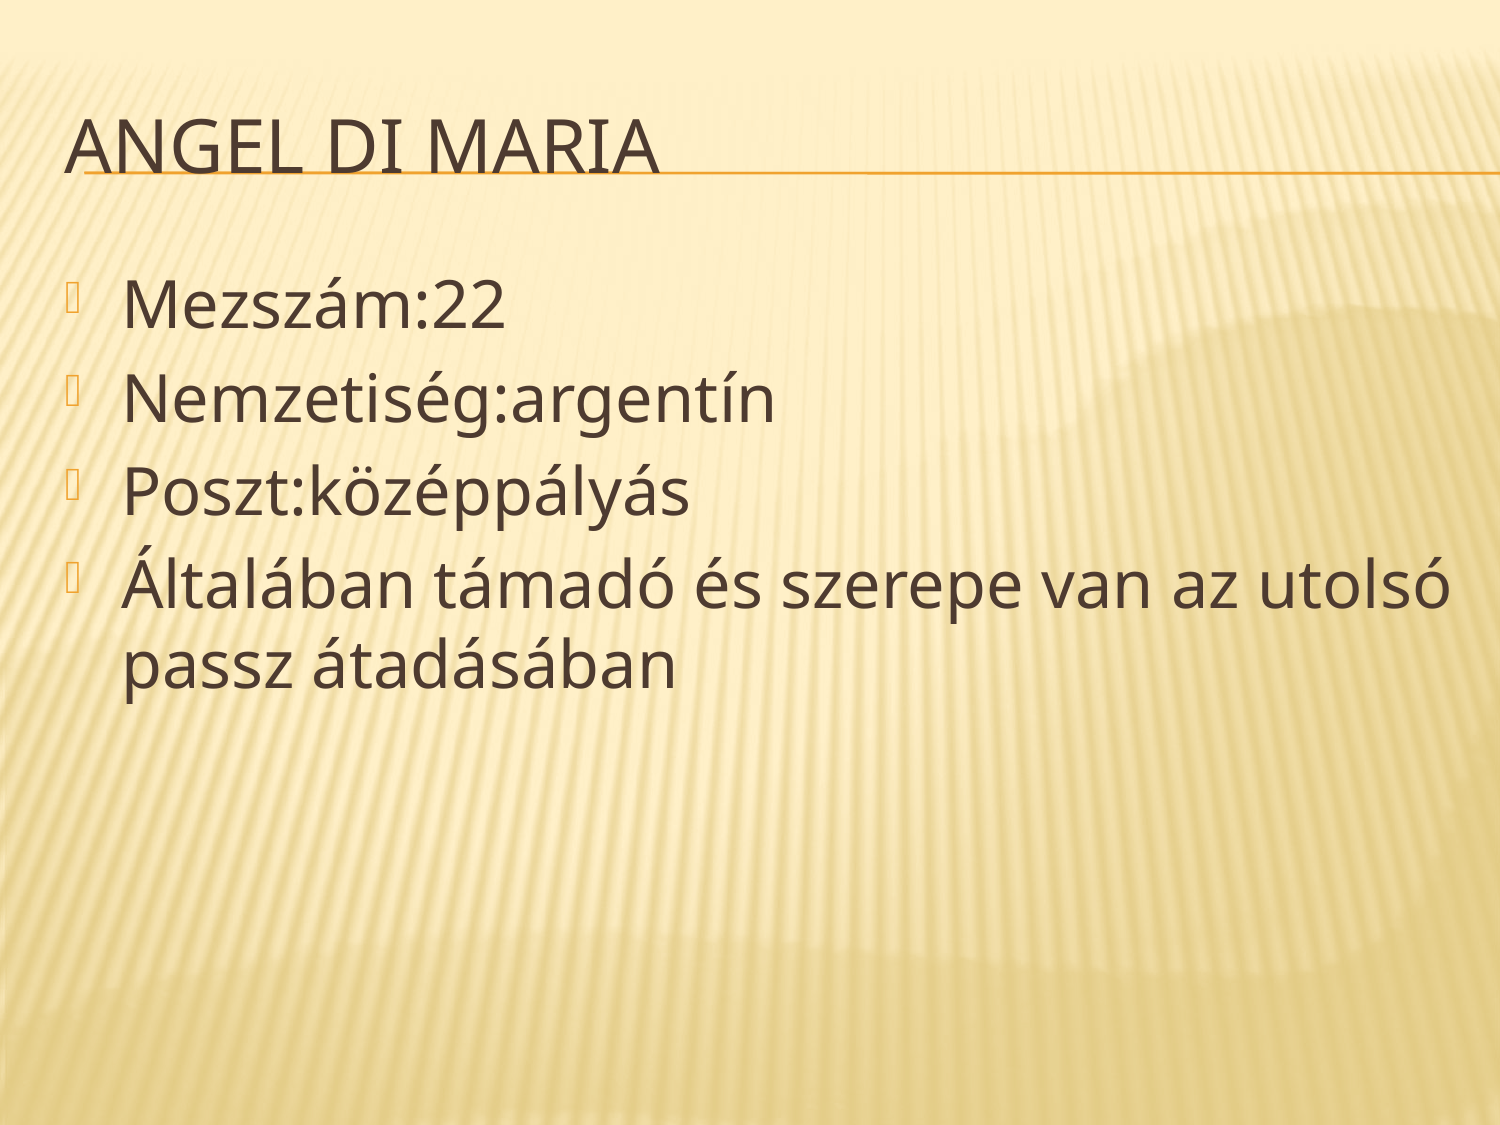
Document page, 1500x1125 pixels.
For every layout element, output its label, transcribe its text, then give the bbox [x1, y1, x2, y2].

title Angel di Maria [50, 75, 1475, 213]
list Mezszám:22 Nemzetiség:argentín Poszt:középpályás Általában támadó és szerepe van az utolsó passz átadásában [50, 254, 1475, 998]
